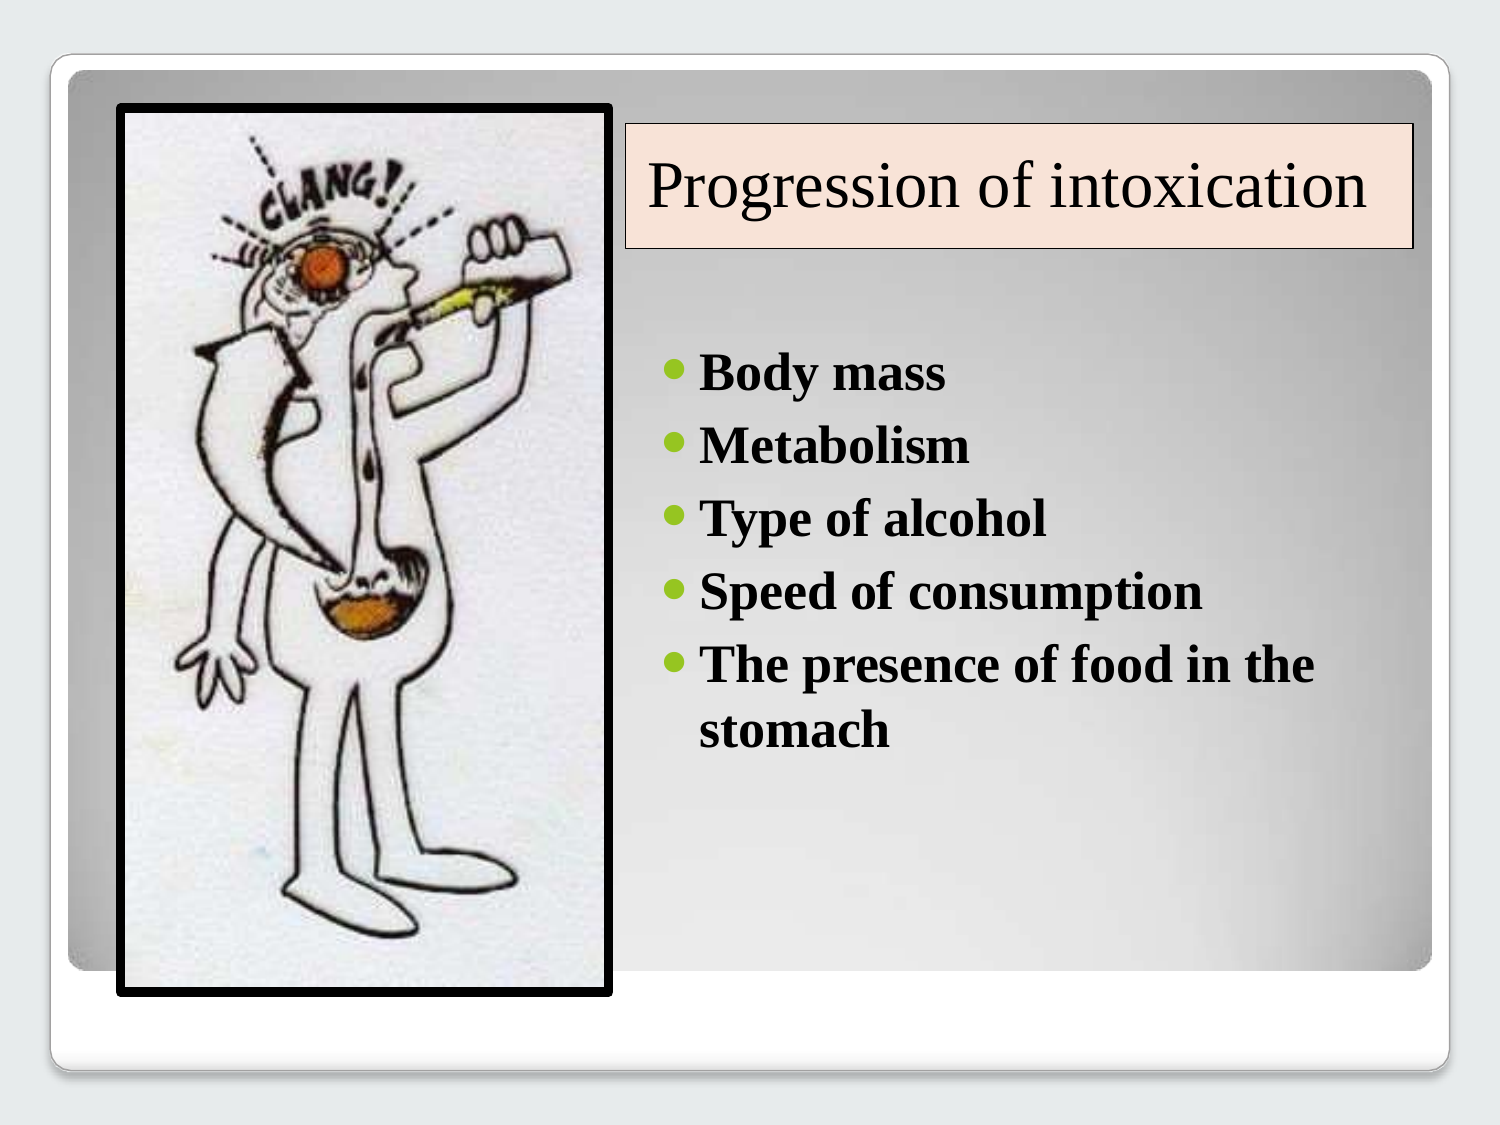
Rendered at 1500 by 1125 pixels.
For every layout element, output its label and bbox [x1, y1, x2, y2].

picture [36, 46, 1464, 1094]
text_box [115, 103, 1414, 998]
